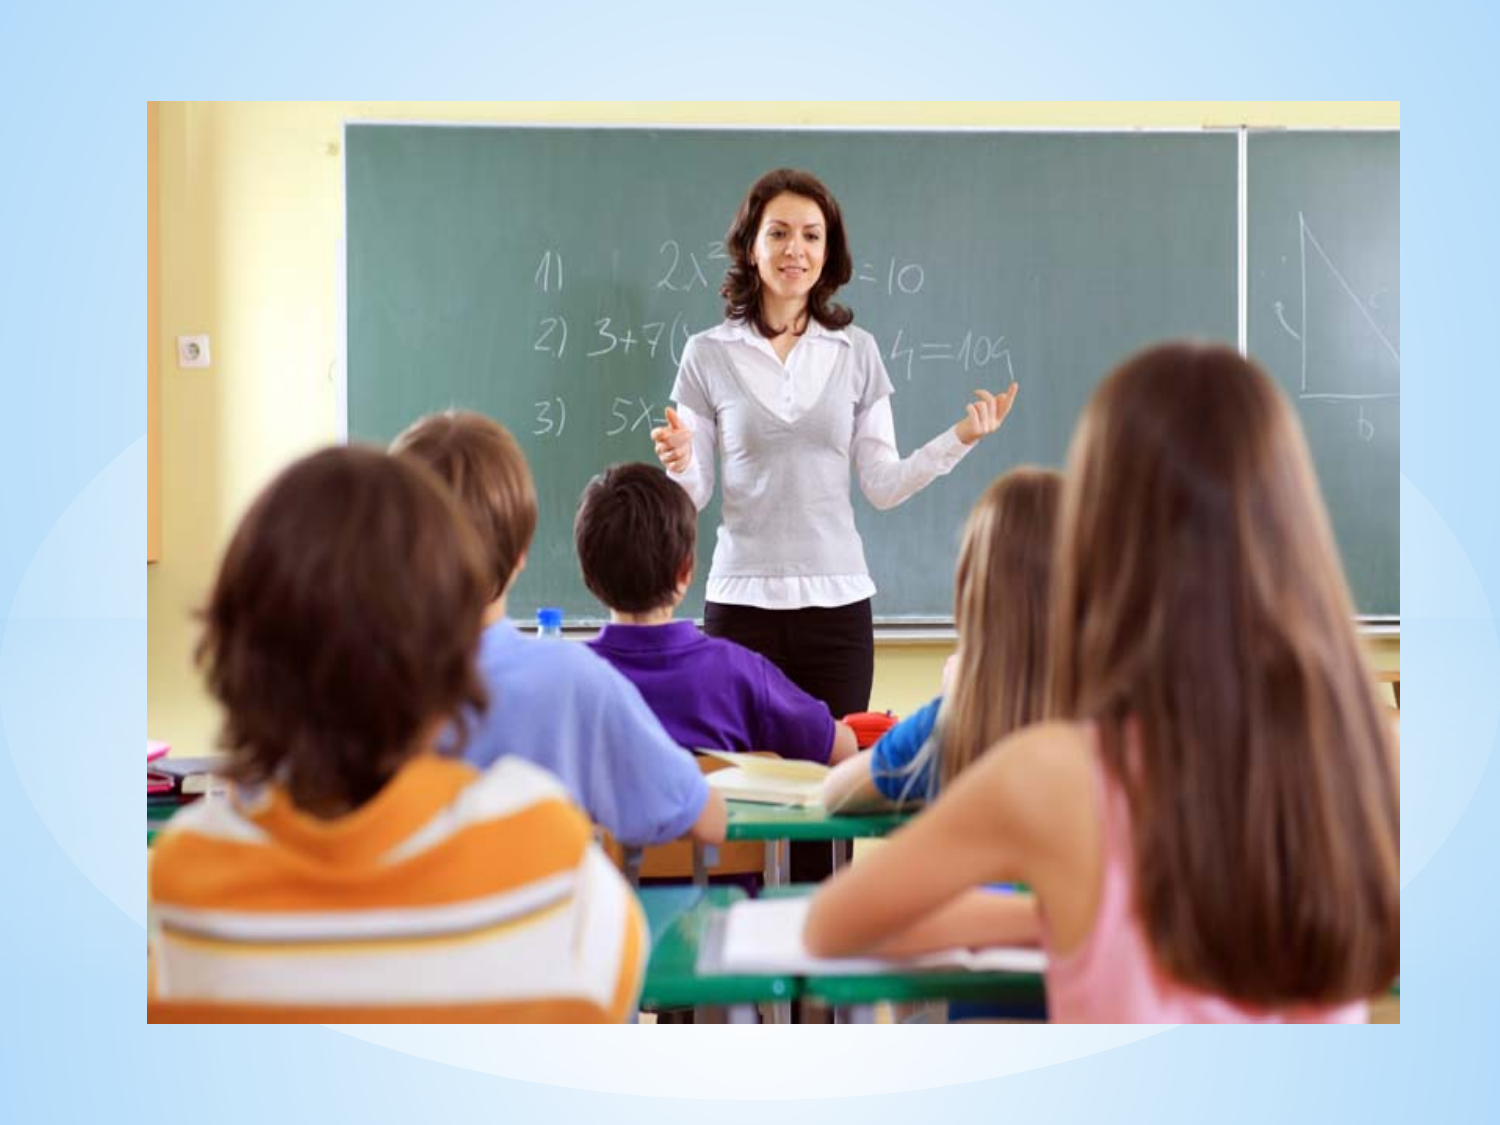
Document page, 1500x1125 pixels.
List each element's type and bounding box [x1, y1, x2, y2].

list [147, 101, 1400, 1024]
